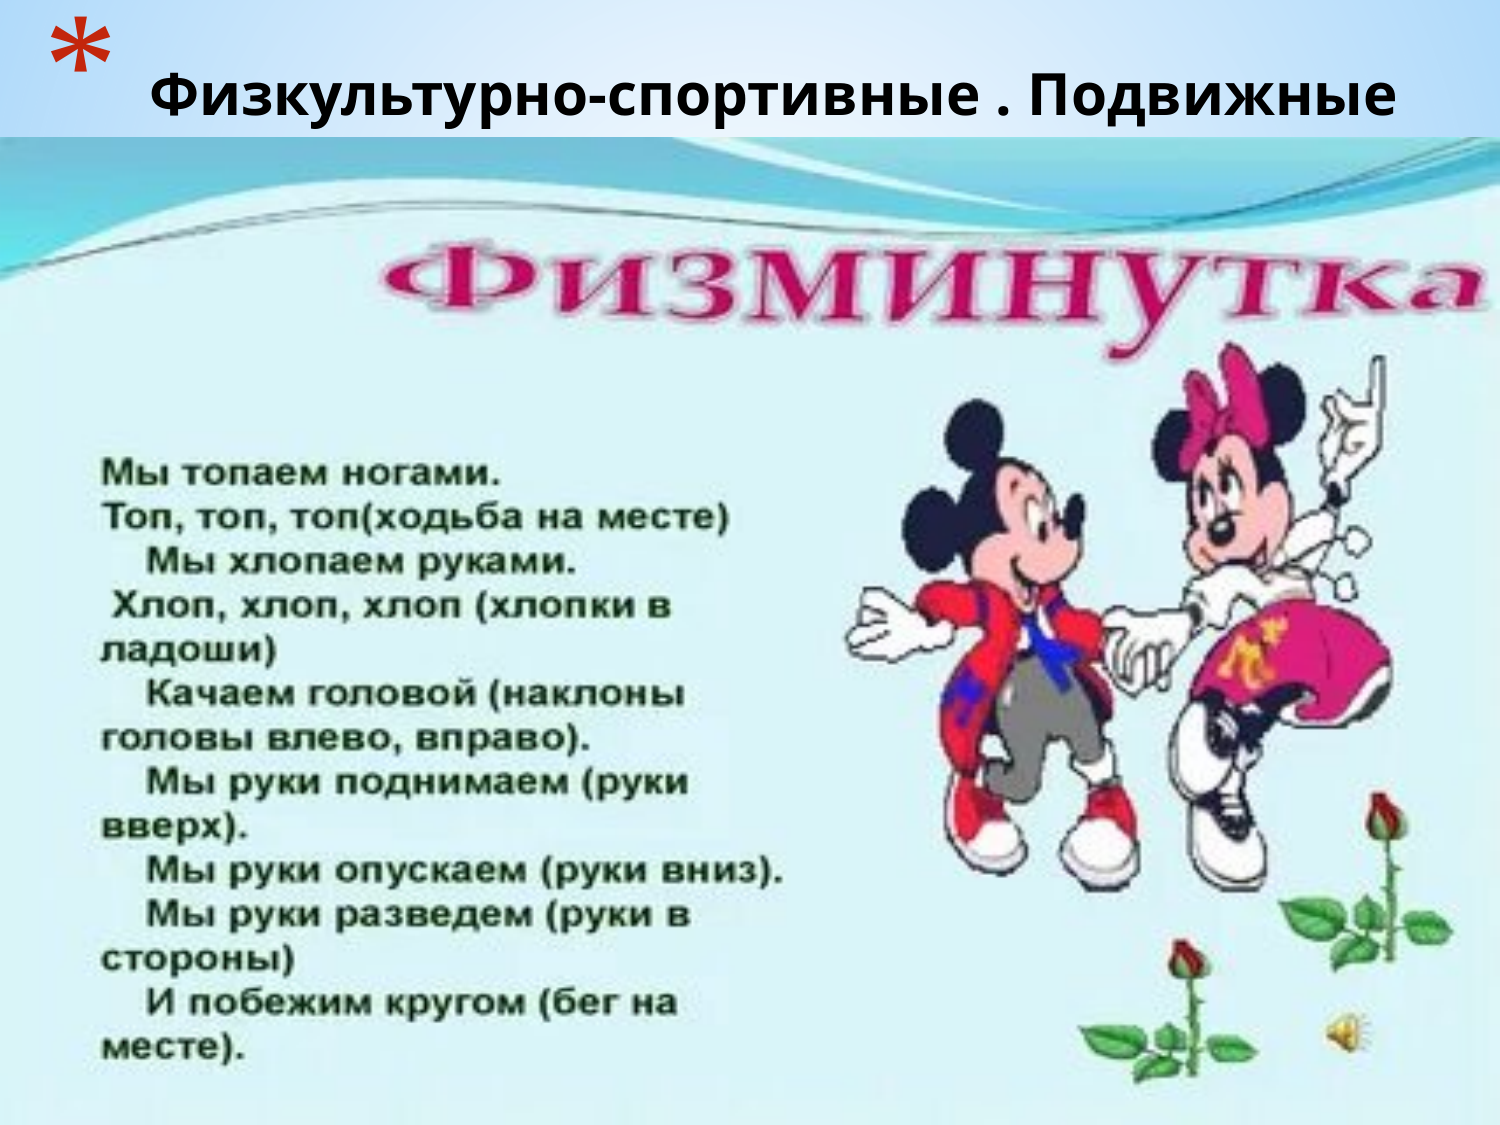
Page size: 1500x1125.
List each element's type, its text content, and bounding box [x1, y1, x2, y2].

title Физкультурно-спортивные . Подвижные игры Физкультминутка [0, 0, 1500, 136]
picture [0, 136, 1500, 1125]
